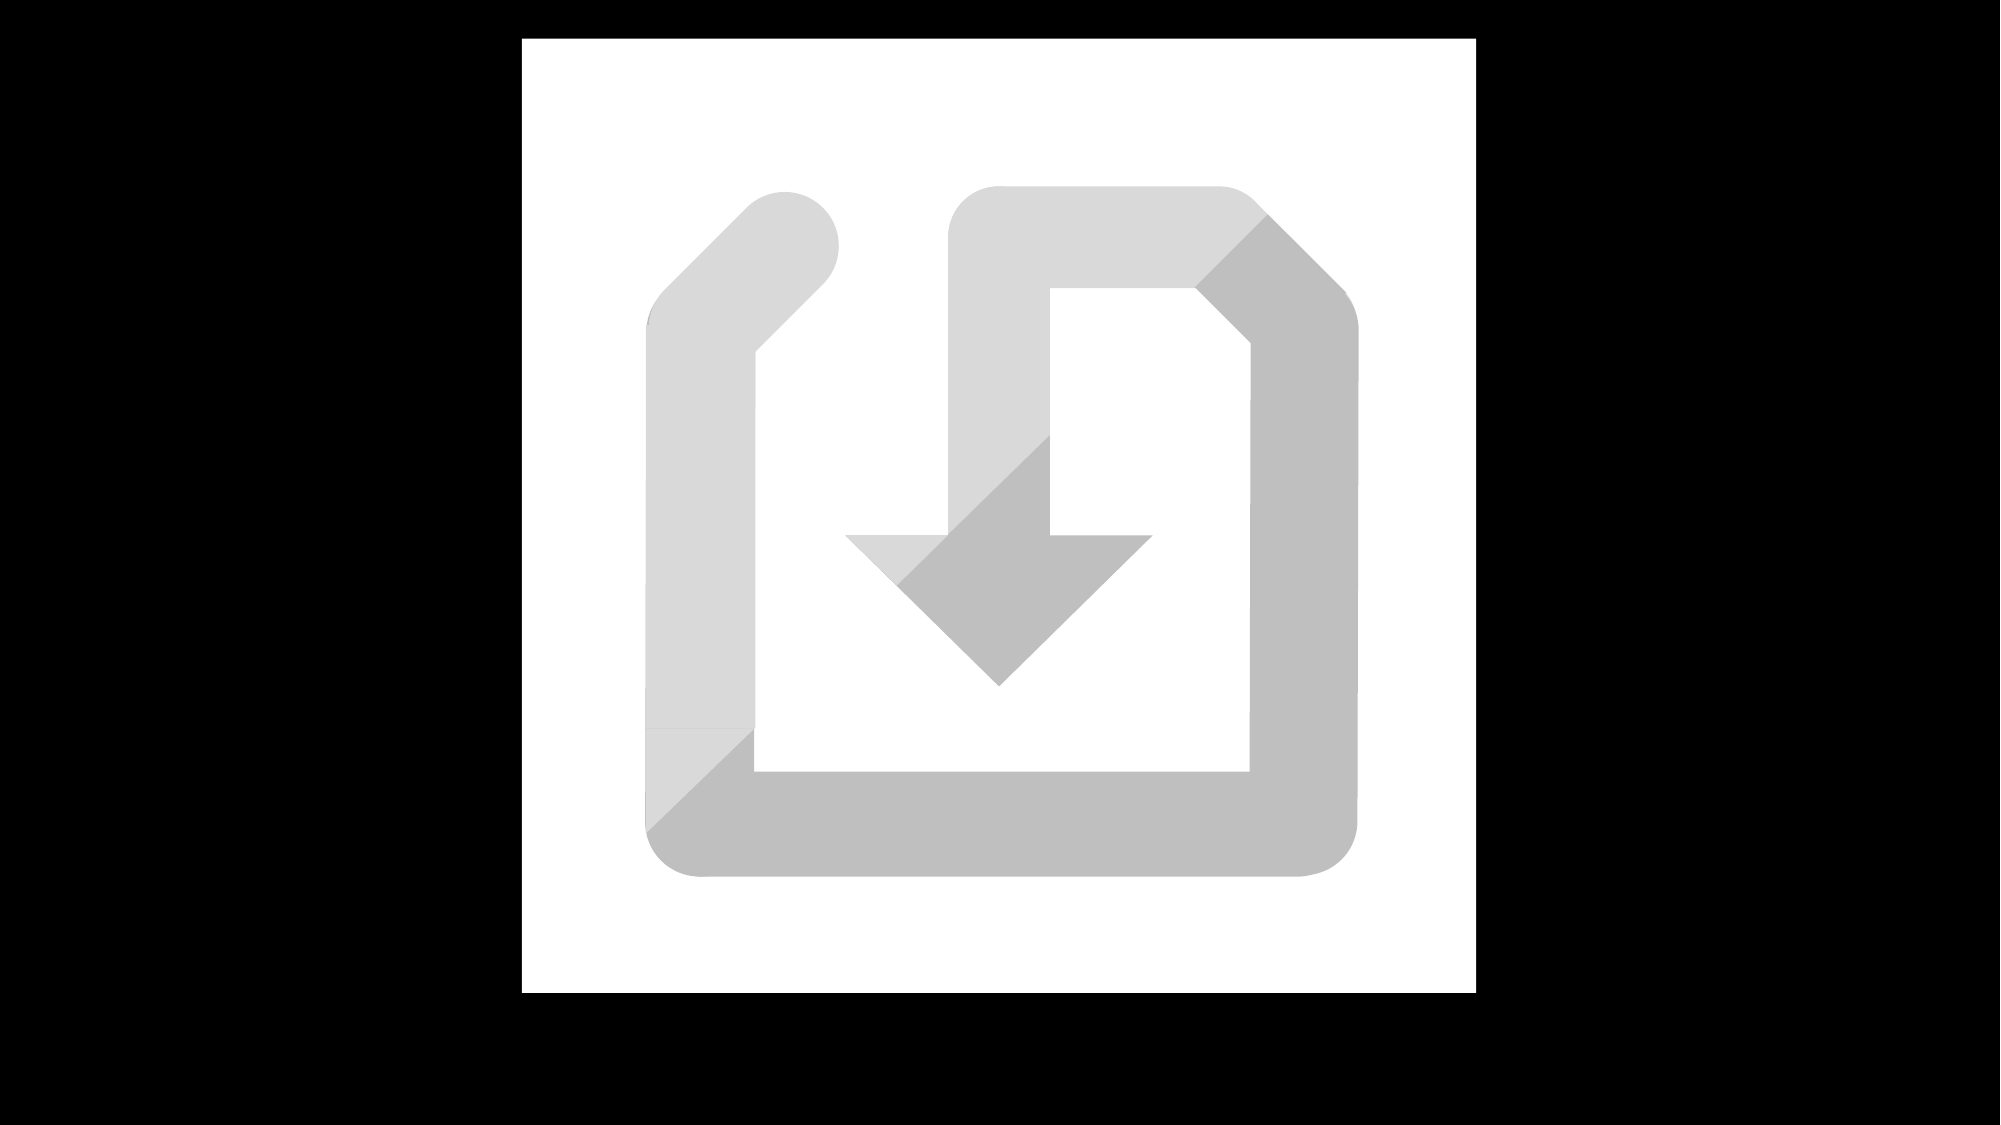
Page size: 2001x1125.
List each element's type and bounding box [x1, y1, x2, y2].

text_box [521, 38, 1477, 993]
